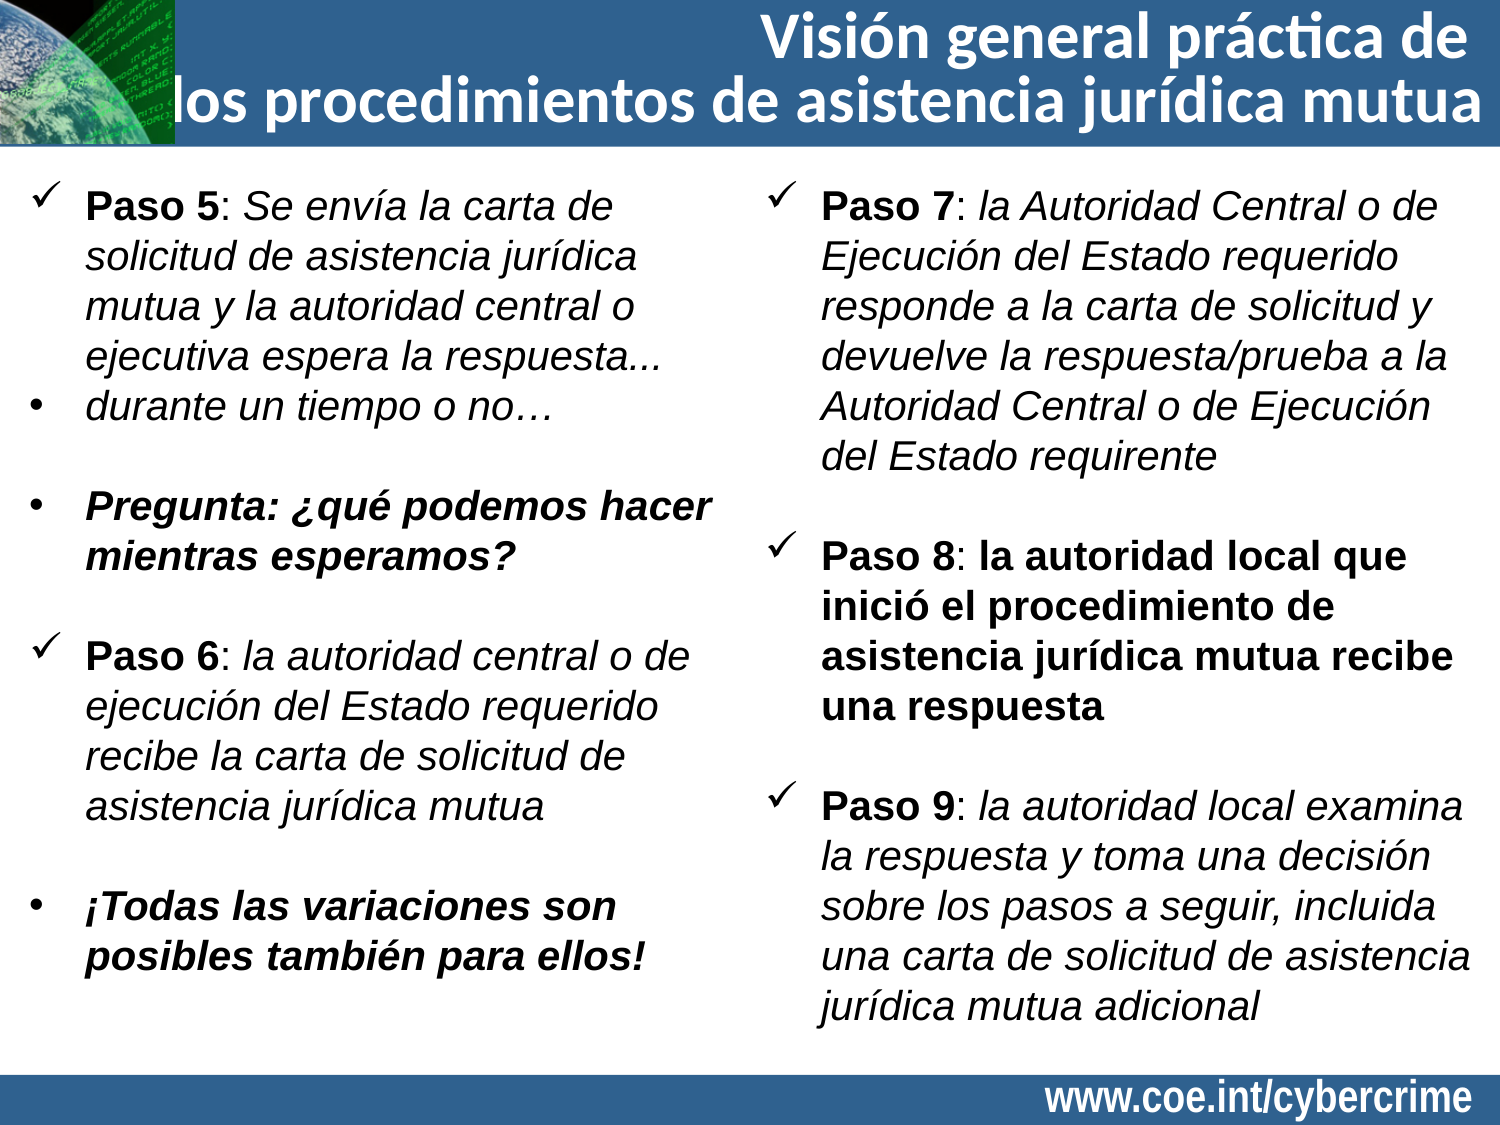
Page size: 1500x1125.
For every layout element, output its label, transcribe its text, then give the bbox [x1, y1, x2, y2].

text_box Paso 5: Se envía la carta de solicitud de asistencia jurídica mutua y la autoridad central o ejecutiva espera la respuesta... durante un tiempo o no… Pregunta: ¿qué podemos hacer mientras esperamos? Paso 6: la autoridad central o de ejecución del Estado requerido recibe la carta de solicitud de asistencia jurídica mutua ¡Todas las variaciones son posibles también para ellos! [14, 171, 749, 987]
text_box [0, 1073, 1030, 1125]
picture [0, 0, 175, 144]
text_box www.coe.int/cybercrime [1030, 1059, 1500, 1125]
text_box Visión general práctica de los procedimientos de asistencia jurídica mutua [177, 0, 1500, 149]
text_box Paso 7: la Autoridad Central o de Ejecución del Estado requerido responde a la carta de solicitud y devuelve la respuesta/prueba a la Autoridad Central o de Ejecución del Estado requirente Paso 8: la autoridad local que inició el procedimiento de asistencia jurídica mutua recibe una respuesta Paso 9: la autoridad local examina la respuesta y toma una decisión sobre los pasos a seguir, incluida una carta de solicitud de asistencia jurídica mutua adicional [749, 171, 1500, 1037]
